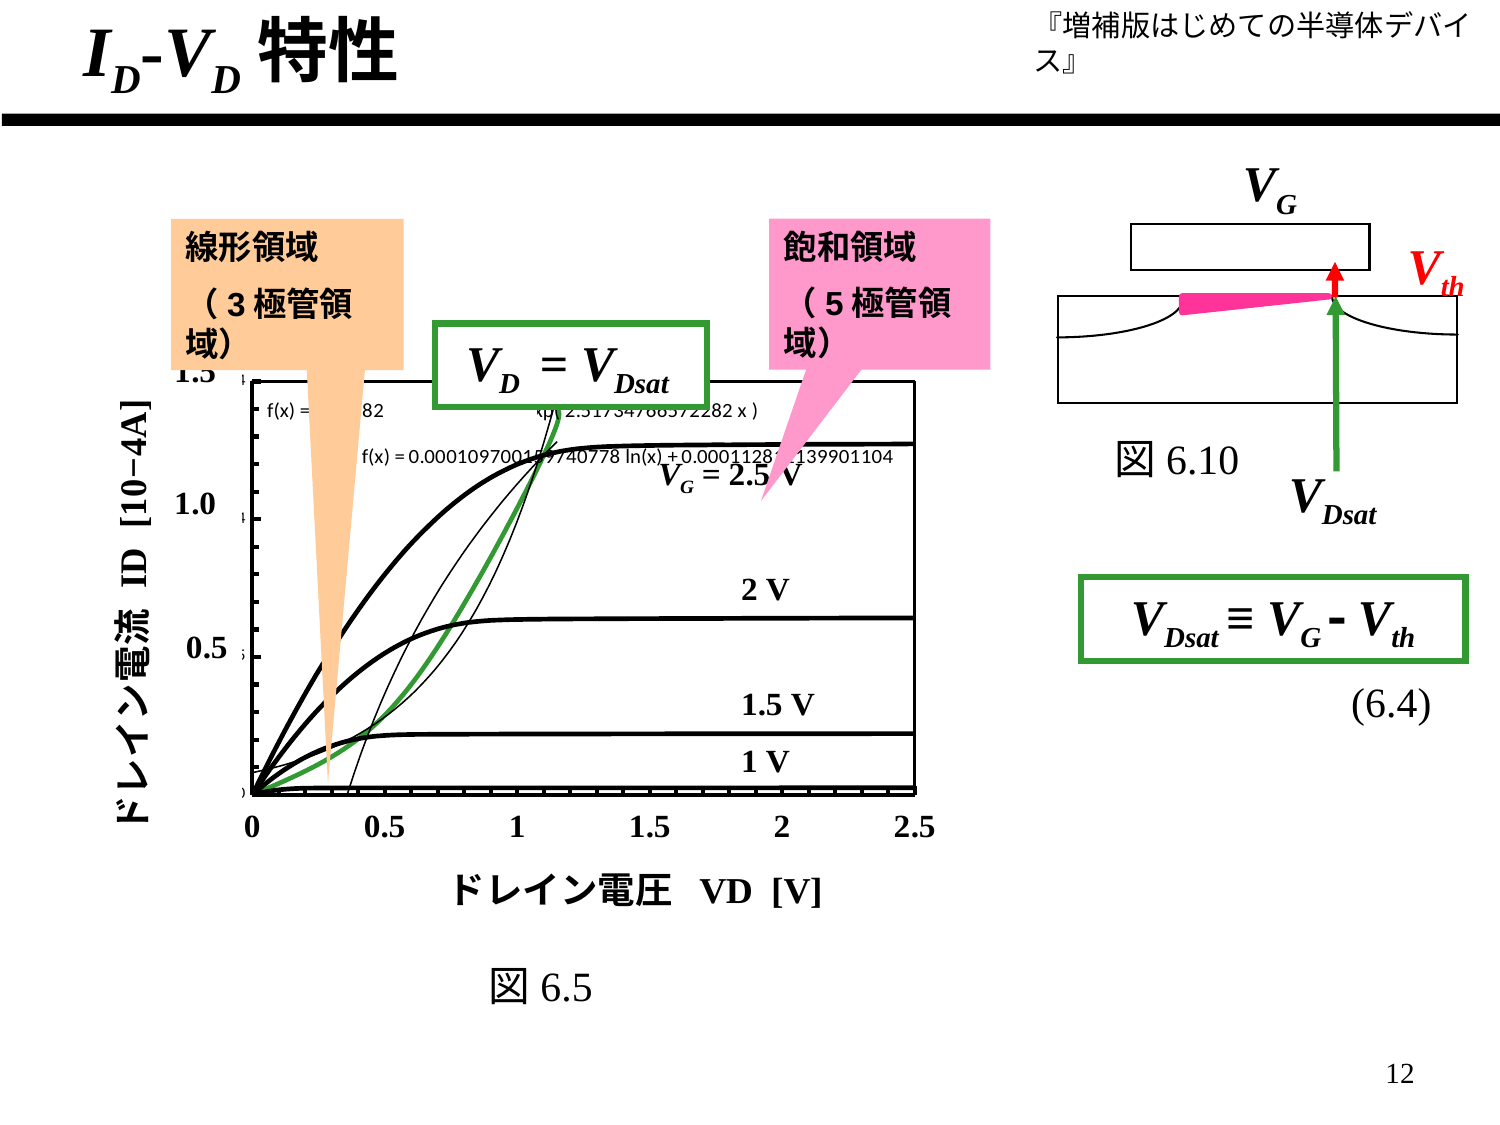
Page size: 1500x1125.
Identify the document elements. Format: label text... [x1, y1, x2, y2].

text_box VDsat ≡ VG - Vth [1080, 577, 1466, 661]
text_box 図6.5 [473, 952, 608, 1018]
text_box (6.4) [1336, 668, 1447, 734]
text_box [52, 218, 991, 926]
text_box 図6.10 [1099, 426, 1255, 491]
title ID-VD特性 [83, 31, 1459, 102]
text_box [1056, 223, 1459, 404]
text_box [1334, 226, 1483, 303]
text_box VG [1187, 144, 1353, 222]
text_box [1273, 296, 1412, 535]
